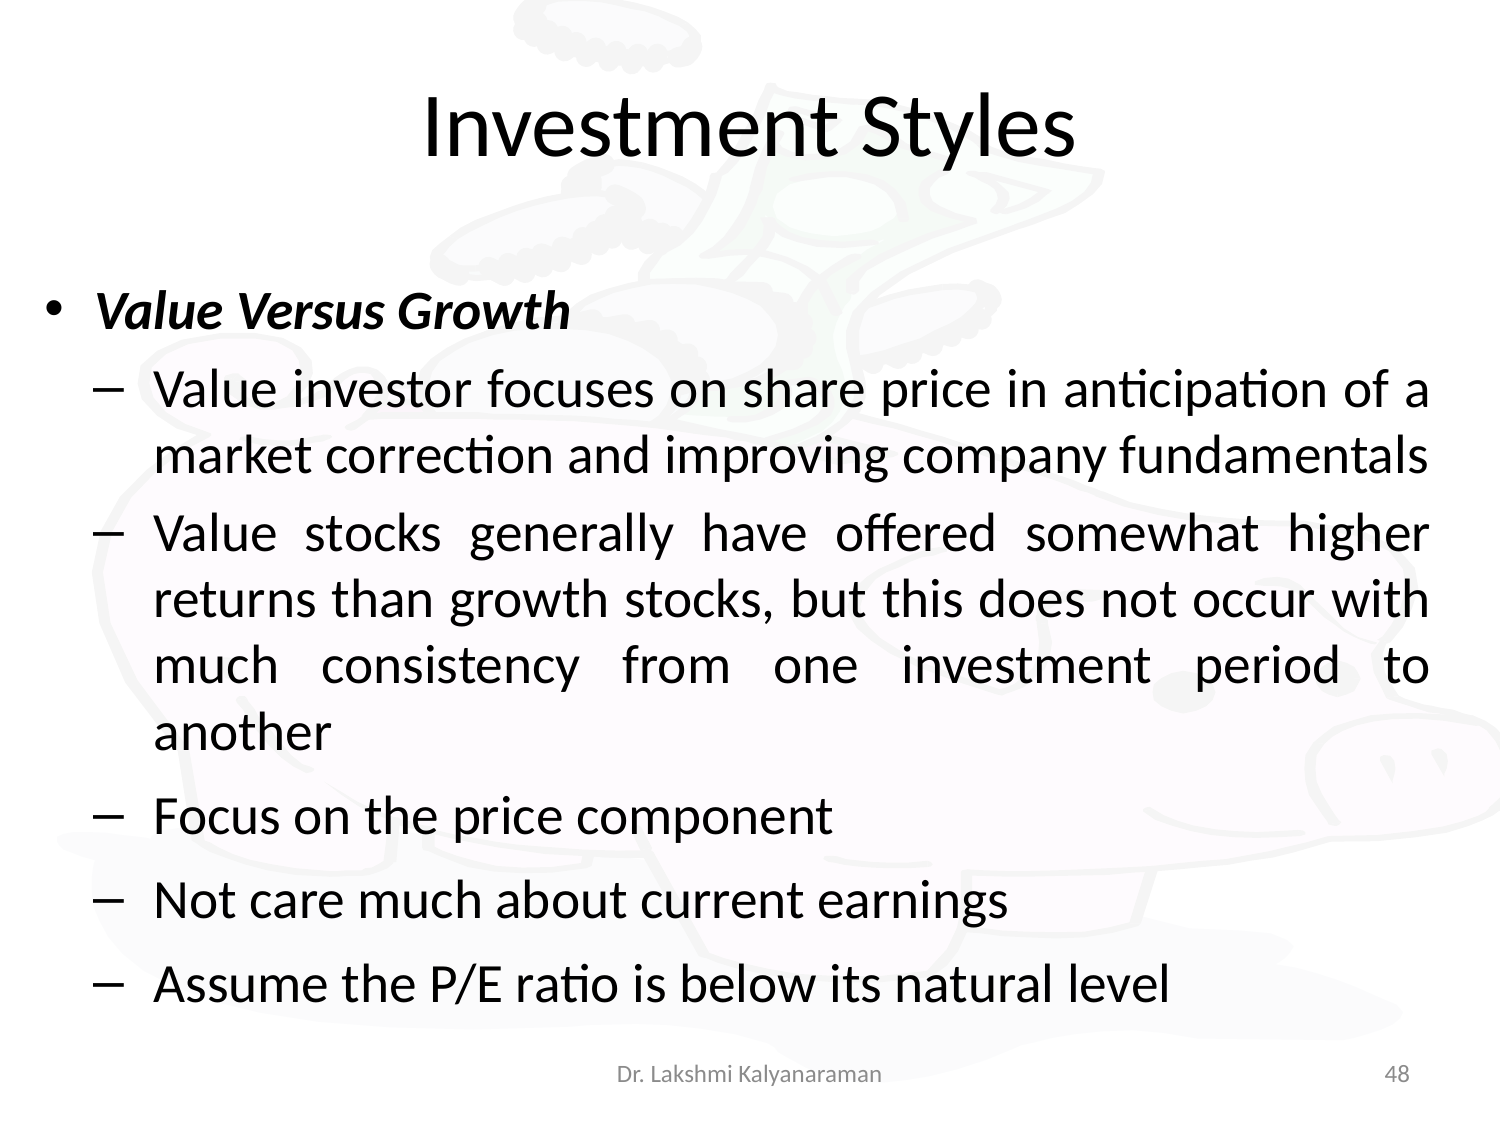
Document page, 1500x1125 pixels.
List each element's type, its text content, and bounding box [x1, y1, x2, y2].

footer Dr. Lakshmi Kalyanaraman [512, 1042, 988, 1103]
list Value Versus Growth Value investor focuses on share price in anticipation of a market correction and improving company fundamentals Value stocks generally have offered somewhat higher returns than growth stocks, but this does not occur with much consistency from one investment period to another Focus on the price component Not care much about current earnings Assume the P/E ratio is below its natural level [29, 267, 1448, 1050]
slide_number 48 [1074, 1042, 1425, 1103]
title Investment Styles [0, 54, 1500, 185]
